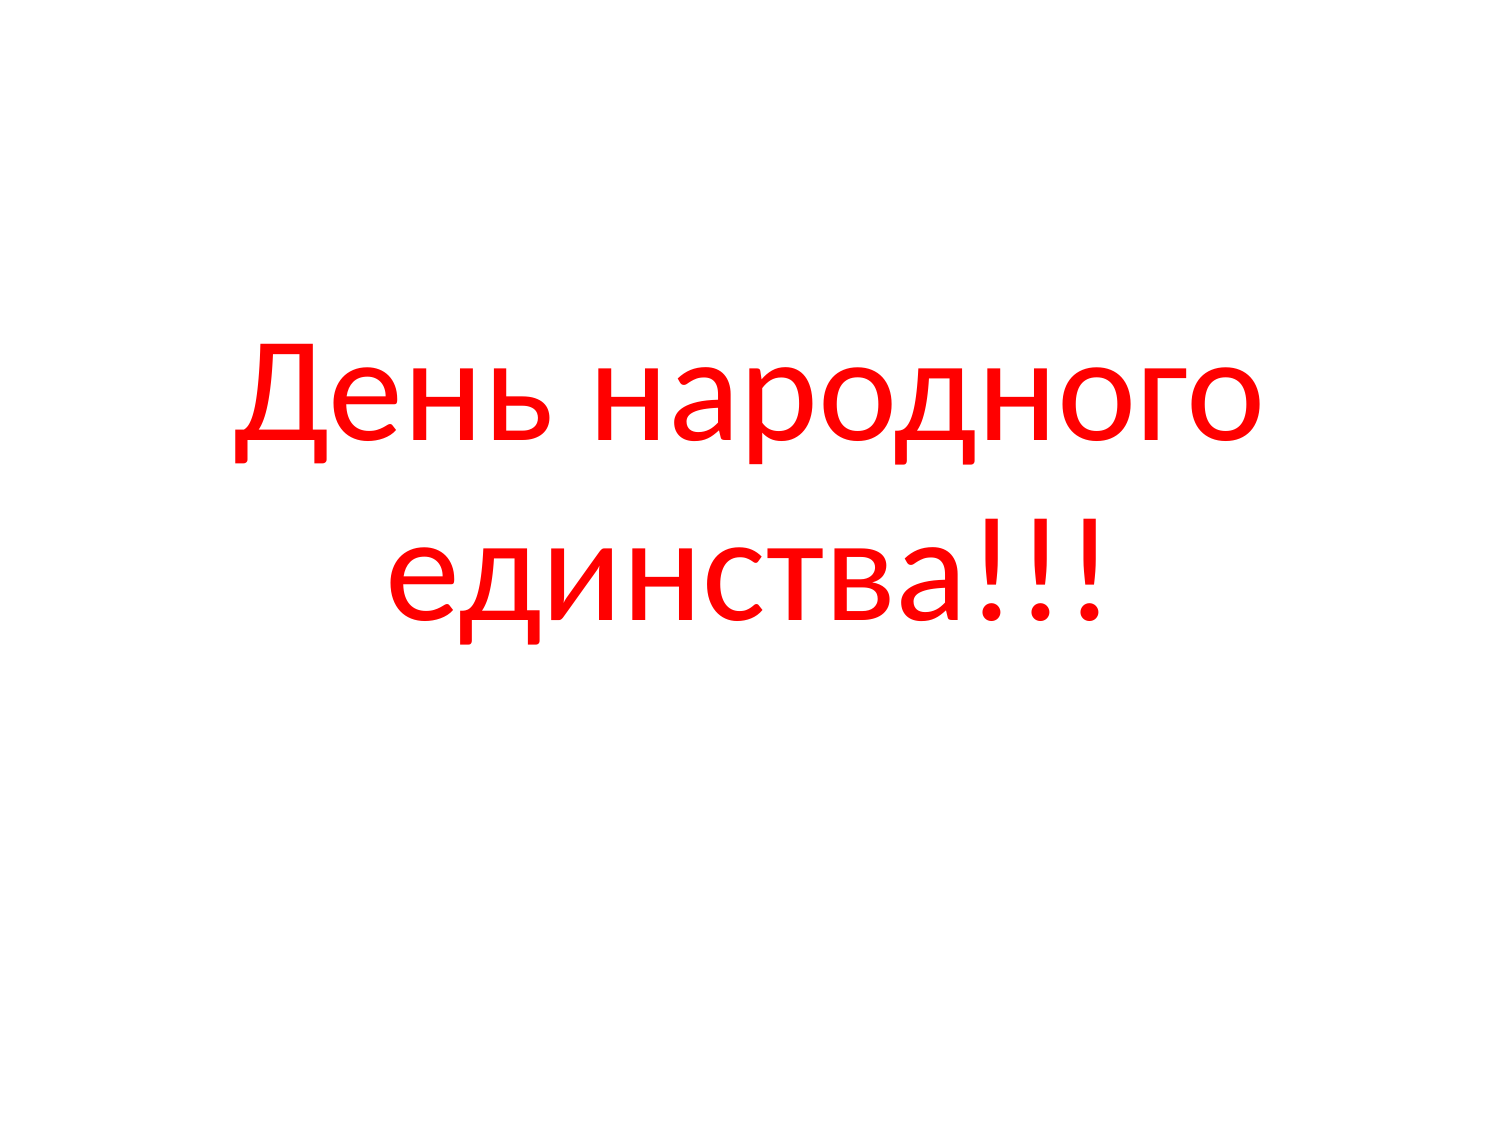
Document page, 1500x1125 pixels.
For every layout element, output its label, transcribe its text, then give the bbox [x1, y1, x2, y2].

title День народного единства!!! [112, 349, 1388, 591]
